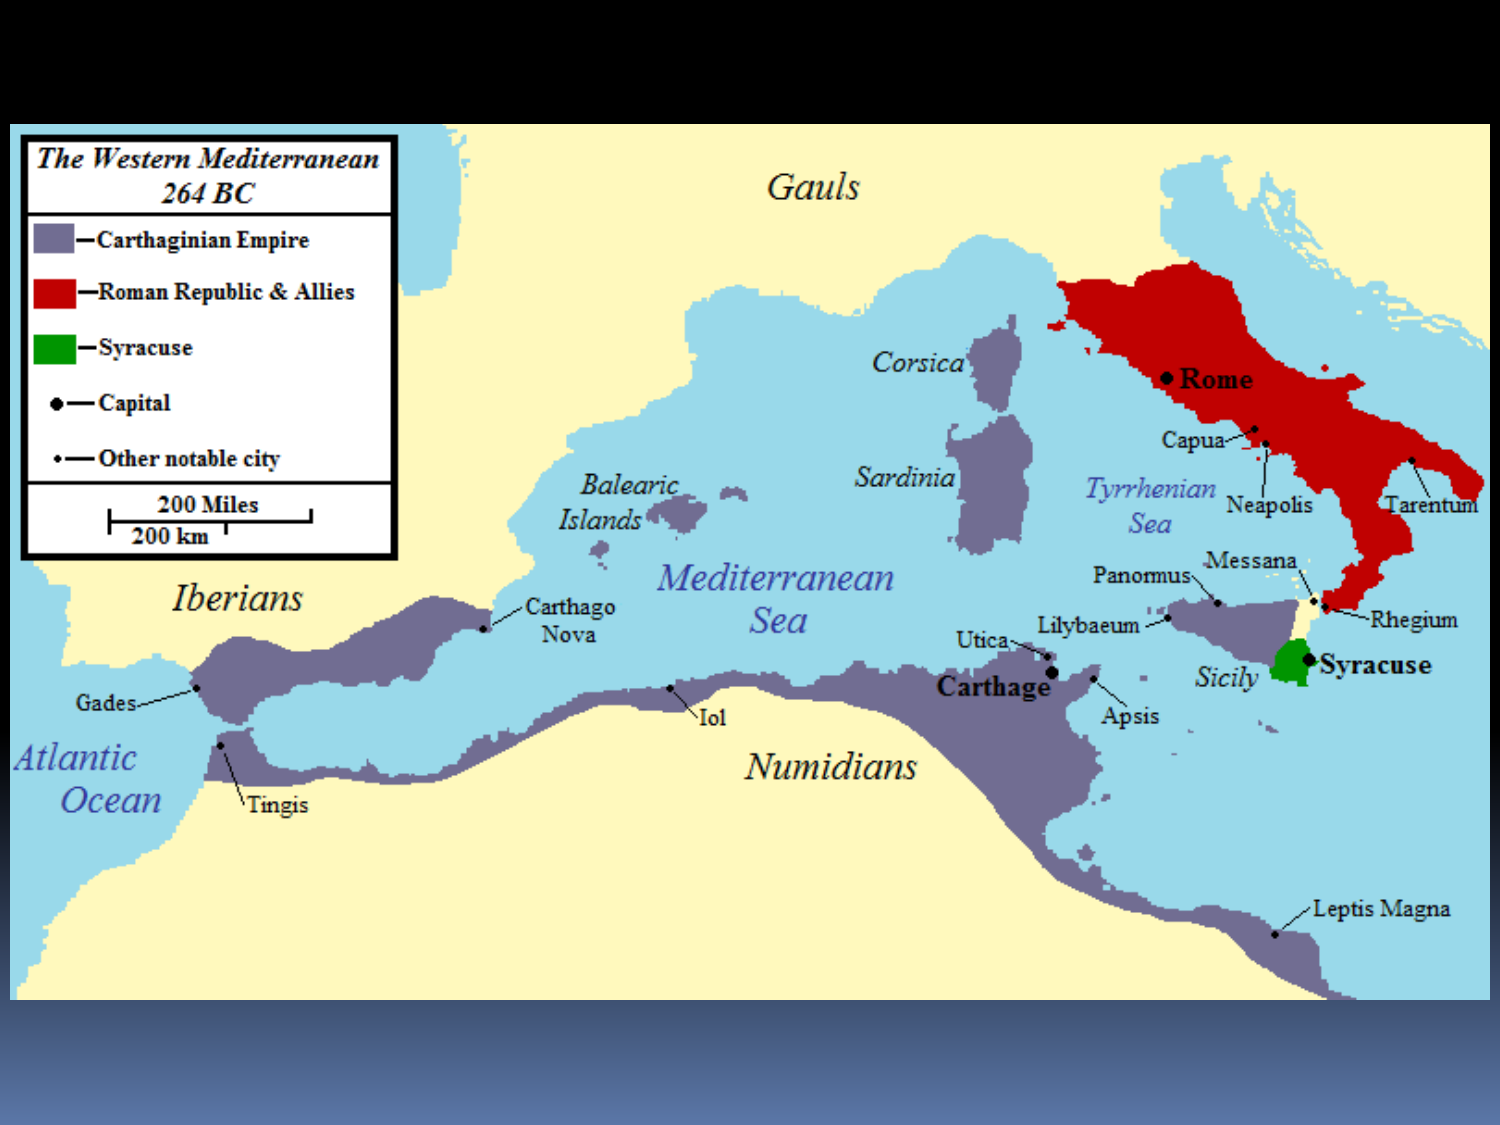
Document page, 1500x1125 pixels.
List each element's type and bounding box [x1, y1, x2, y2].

picture [9, 124, 1491, 1001]
